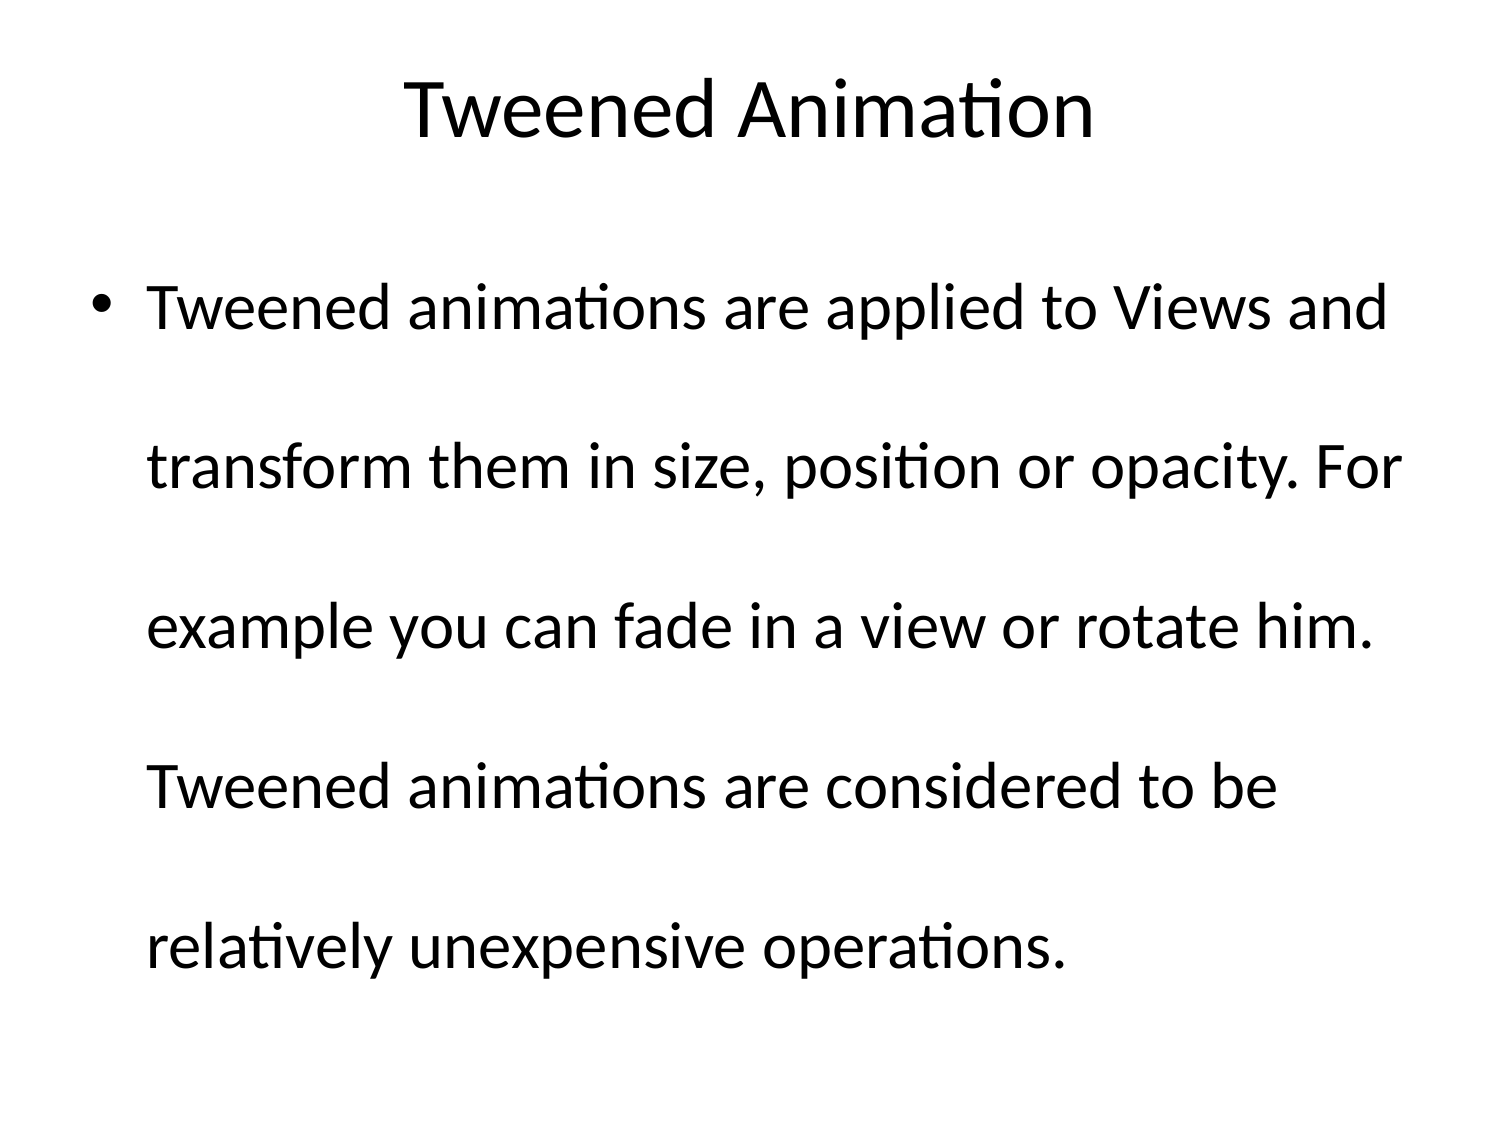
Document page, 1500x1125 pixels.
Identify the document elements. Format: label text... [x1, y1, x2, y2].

list Tweened animations are applied to Views and transform them in size, position or opacity. For example you can fade in a view or rotate him. Tweened animations are considered to be relatively unexpensive operations. [75, 174, 1425, 1005]
title Tweened Animation [75, 45, 1425, 163]
